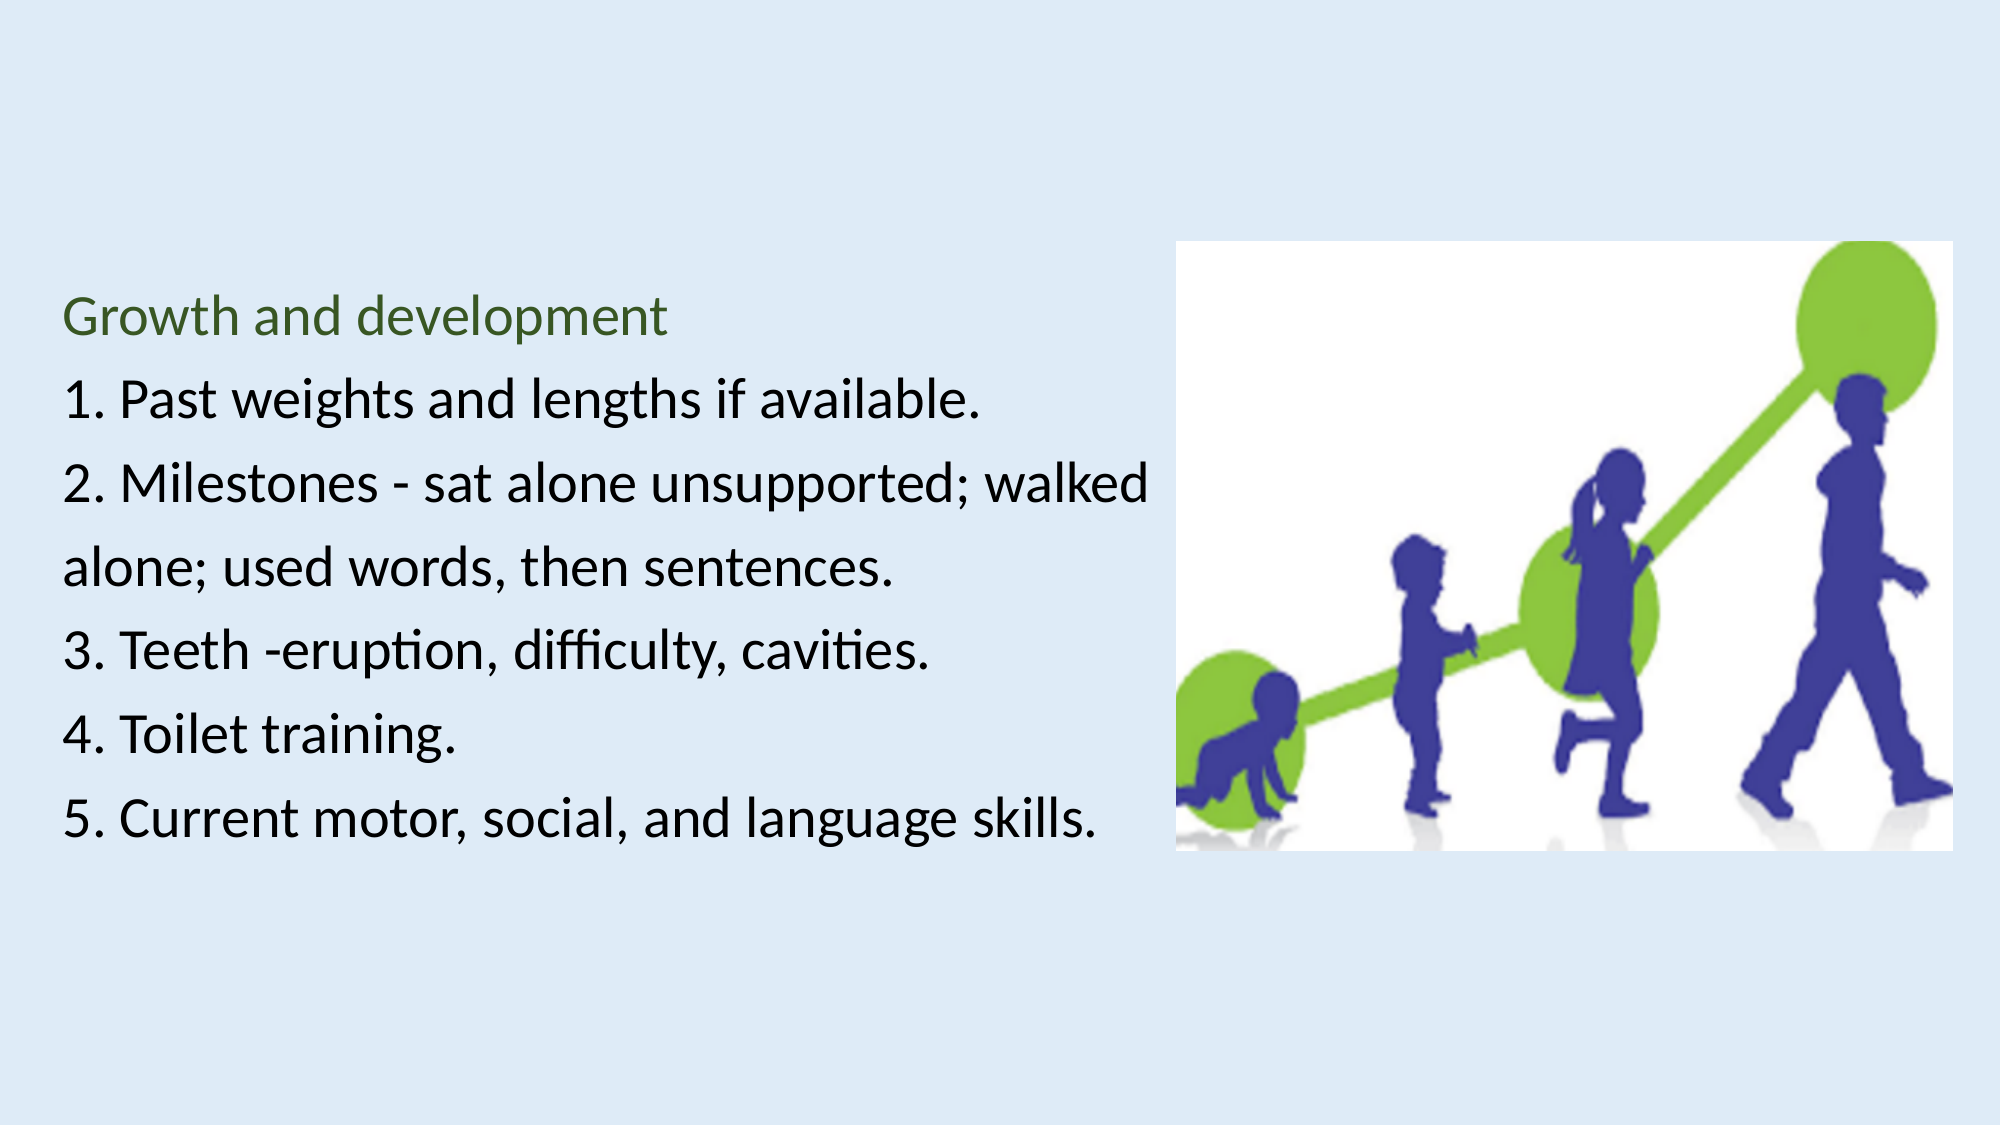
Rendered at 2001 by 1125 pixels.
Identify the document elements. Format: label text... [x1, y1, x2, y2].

list Growth and development 1. Past weights and lengths if available. 2. Milestones - sat alone unsupported; walked alone; used words, then sentences. 3. Teeth -eruption, difficulty, cavities. 4. Toilet training. 5. Current motor, social, and language skills. [47, 277, 1773, 992]
picture [1176, 241, 1953, 851]
